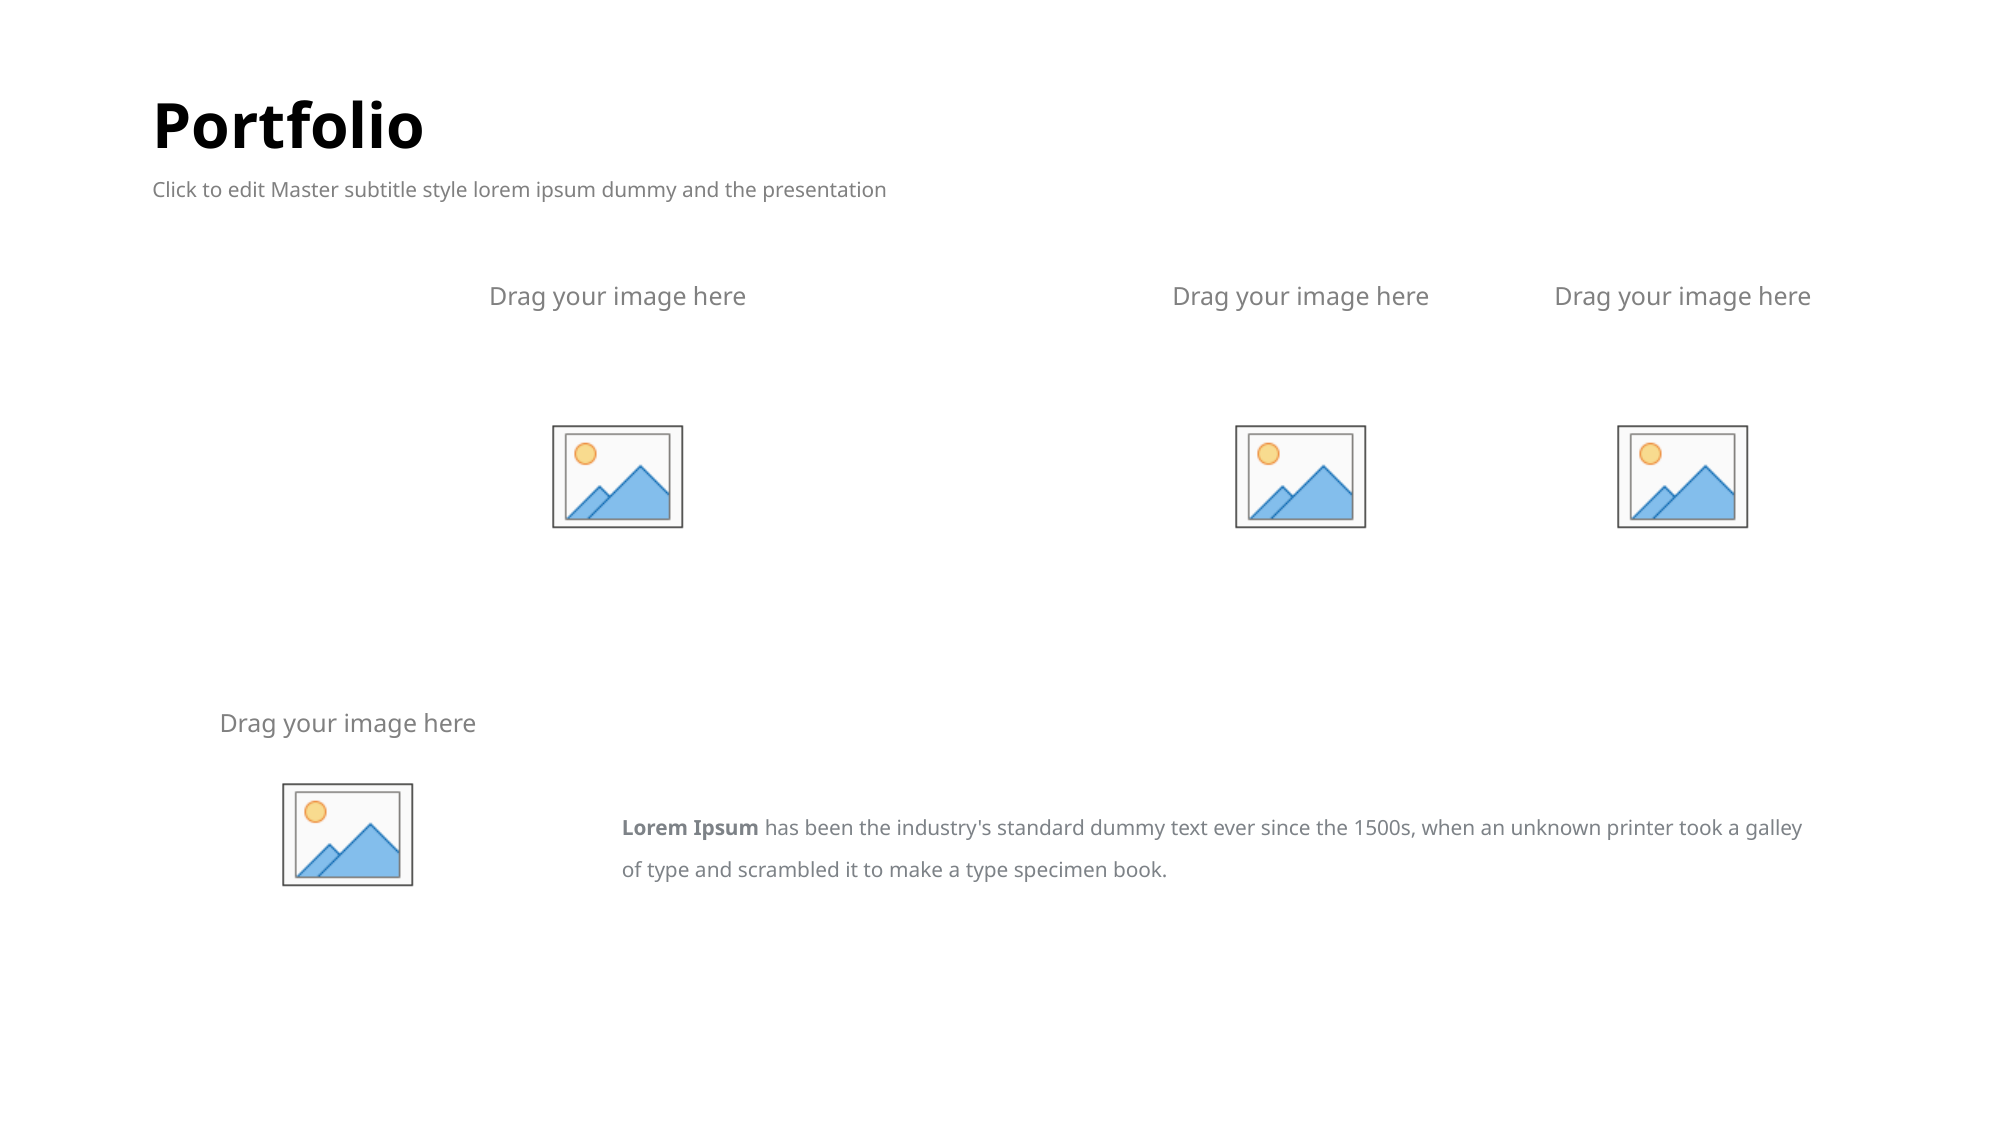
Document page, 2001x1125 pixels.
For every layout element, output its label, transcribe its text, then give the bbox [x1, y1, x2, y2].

picture [1503, 272, 1863, 683]
subtitle Click to edit Master subtitle style lorem ipsum dummy and the presentation [137, 179, 1863, 204]
text_box Lorem Ipsum has been the industry's standard dummy text ever since the 1500s, when an unknown printer took a galley of type and scrambled it to make a type specimen book. [607, 790, 1820, 889]
picture [137, 699, 560, 970]
picture [137, 272, 1099, 683]
picture [1121, 272, 1481, 683]
title Portfolio [137, 78, 1863, 179]
